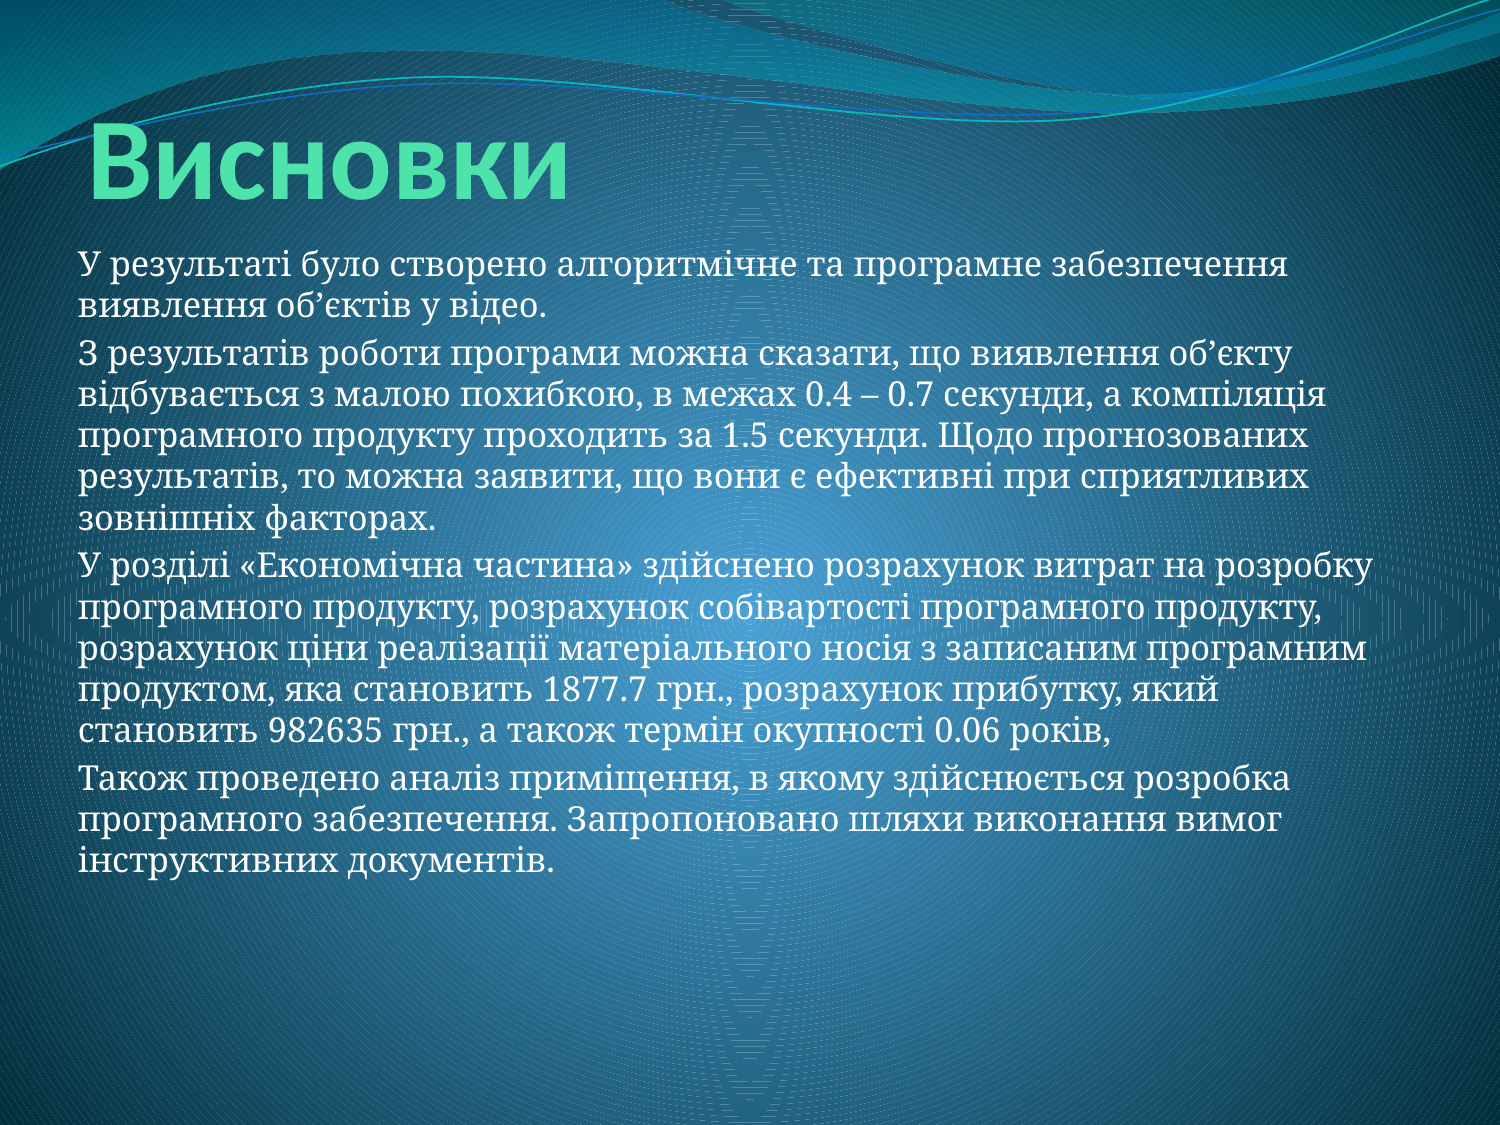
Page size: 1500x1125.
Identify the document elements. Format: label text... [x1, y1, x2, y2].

list У результаті було створено алгоритмічне та програмне забезпечення виявлення об’єктів у відео. З результатів роботи програми можна сказати, що виявлення об’єкту відбувається з малою похибкою, в межах 0.4 – 0.7 секунди, а компіляція програмного продукту проходить за 1.5 секунди. Щодо прогнозованих результатів, то можна заявити, що вони є ефективні при сприятливих зовнішніх факторах. У розділі «Економічна частина» здійснено розрахунок витрат на розробку програмного продукту, розрахунок собівартості програмного продукту, розрахунок ціни реалізації матеріального носія з записаним програмним продуктом, яка становить 1877.7 грн., розрахунок прибутку, який становить 982635 грн., а також термін окупності 0.06 років, Також проведено аналіз приміщення, в якому здійснюється розробка програмного забезпечення. Запропоновано шляхи виконання вимог інструктивних документів. [70, 234, 1407, 903]
title Висновки [86, 58, 1362, 223]
